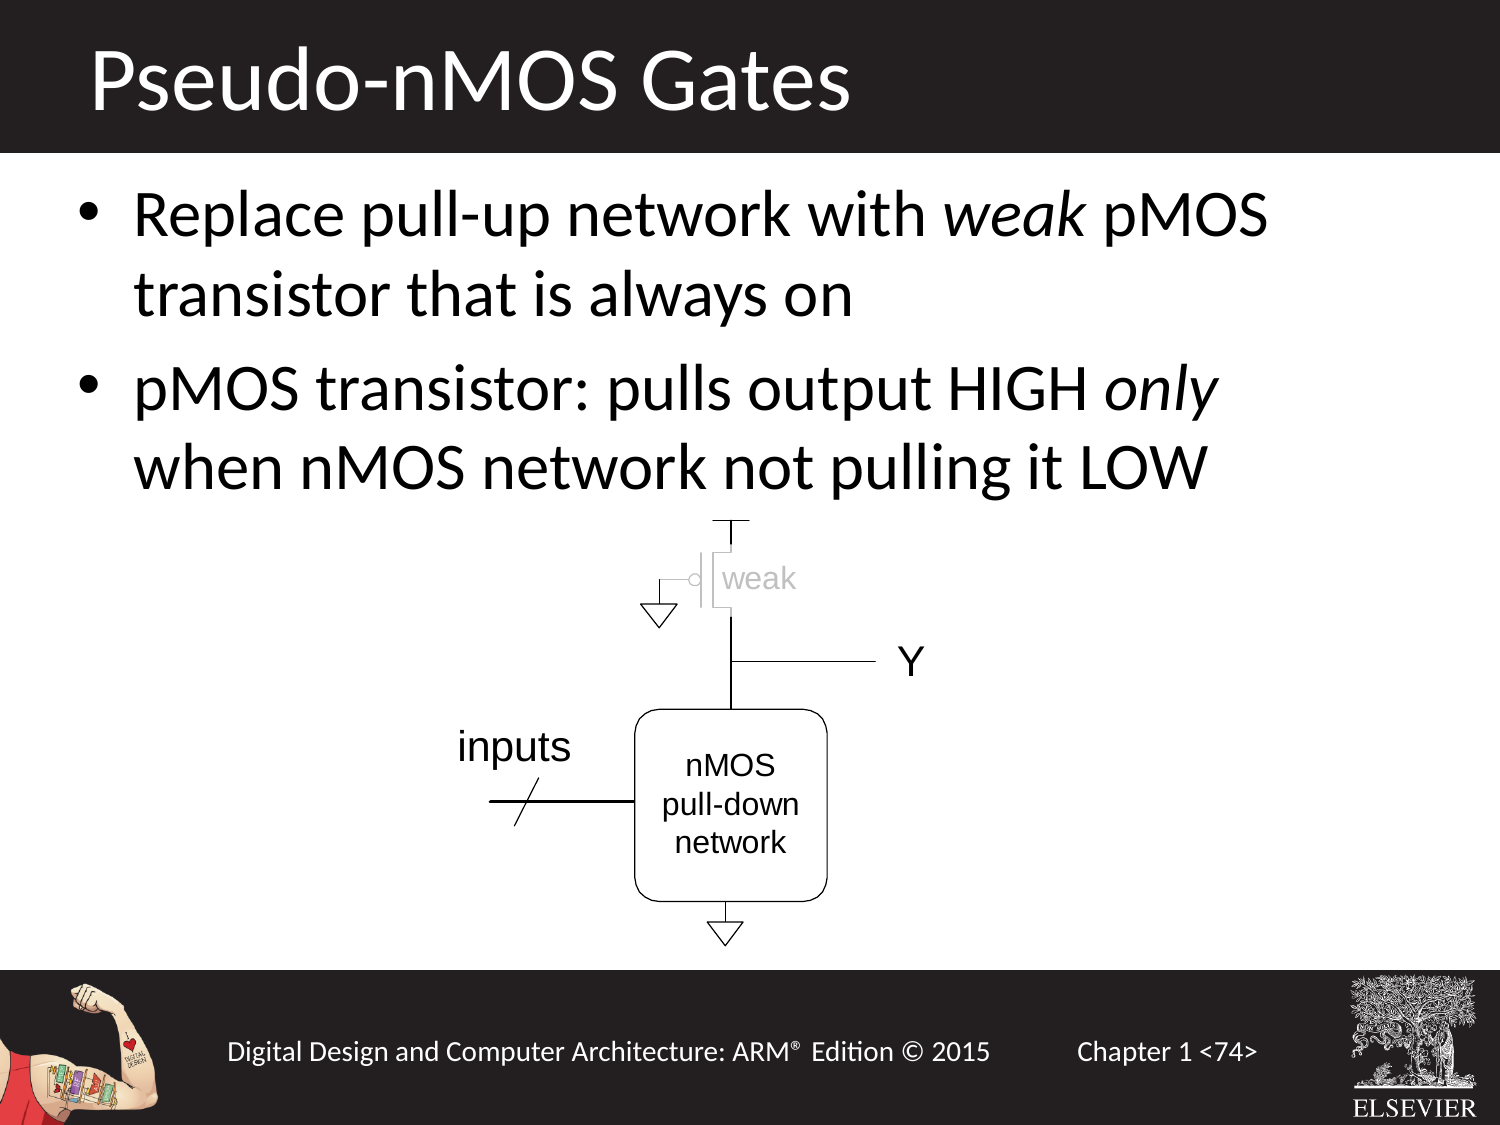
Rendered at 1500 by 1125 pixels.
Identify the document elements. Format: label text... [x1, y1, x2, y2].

text_box Pseudo-nMOS Gates [75, 11, 1375, 136]
picture [0, 979, 163, 1125]
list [412, 512, 1013, 953]
picture [1350, 974, 1477, 1117]
list Replace pull-up network with weak pMOS transistor that is always on pMOS transistor: pulls output HIGH only when nMOS network not pulling it LOW [62, 162, 1313, 975]
